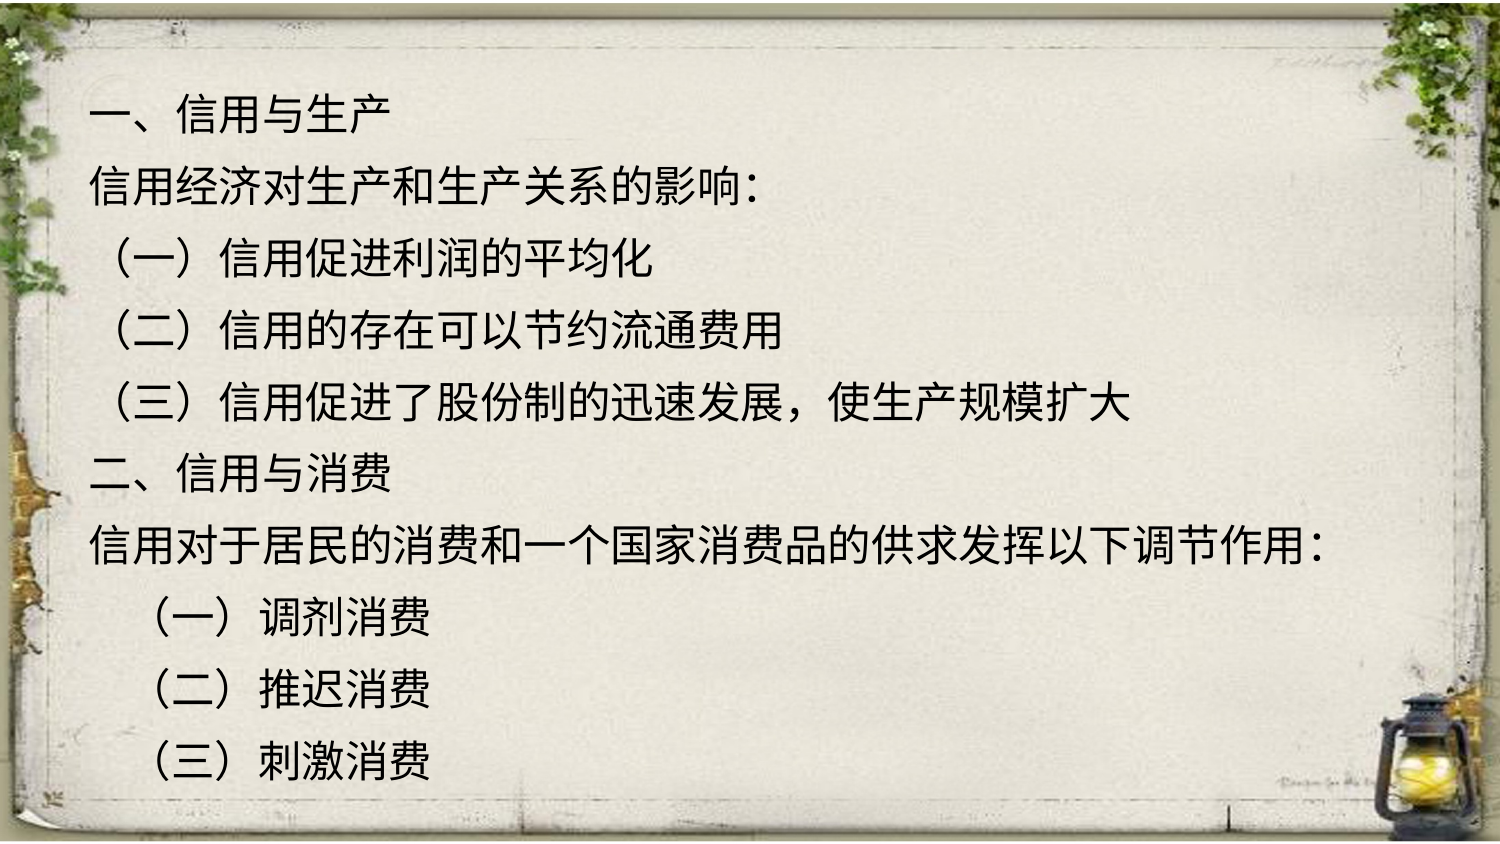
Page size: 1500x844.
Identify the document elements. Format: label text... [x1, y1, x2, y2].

list 一、信用与生产 信用经济对生产和生产关系的影响： （一）信用促进利润的平均化 （二）信用的存在可以节约流通费用 （三）信用促进了股份制的迅速发展，使生产规模扩大 二、信用与消费 信用对于居民的消费和一个国家消费品的供求发挥以下调节作用： （一）调剂消费 （二）推迟消费 （三）刺激消费 [73, 79, 1439, 798]
picture [0, 0, 1500, 844]
